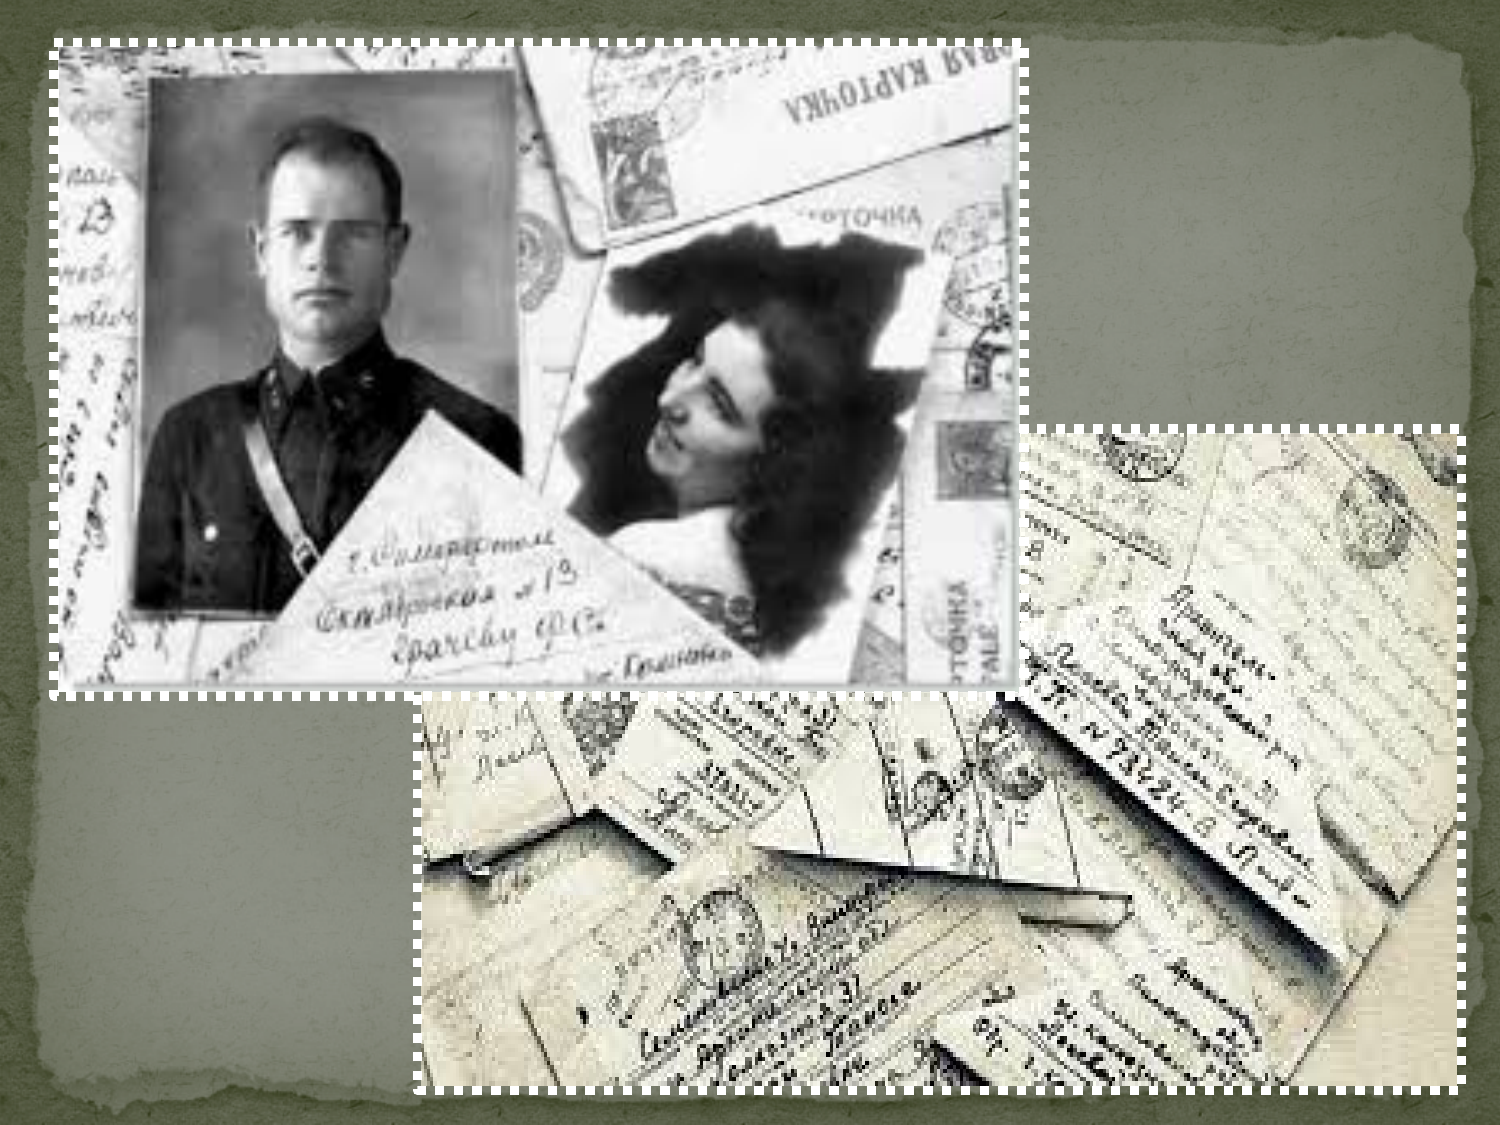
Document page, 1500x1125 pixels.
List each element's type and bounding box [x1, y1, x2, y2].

picture [58, 46, 1457, 1086]
